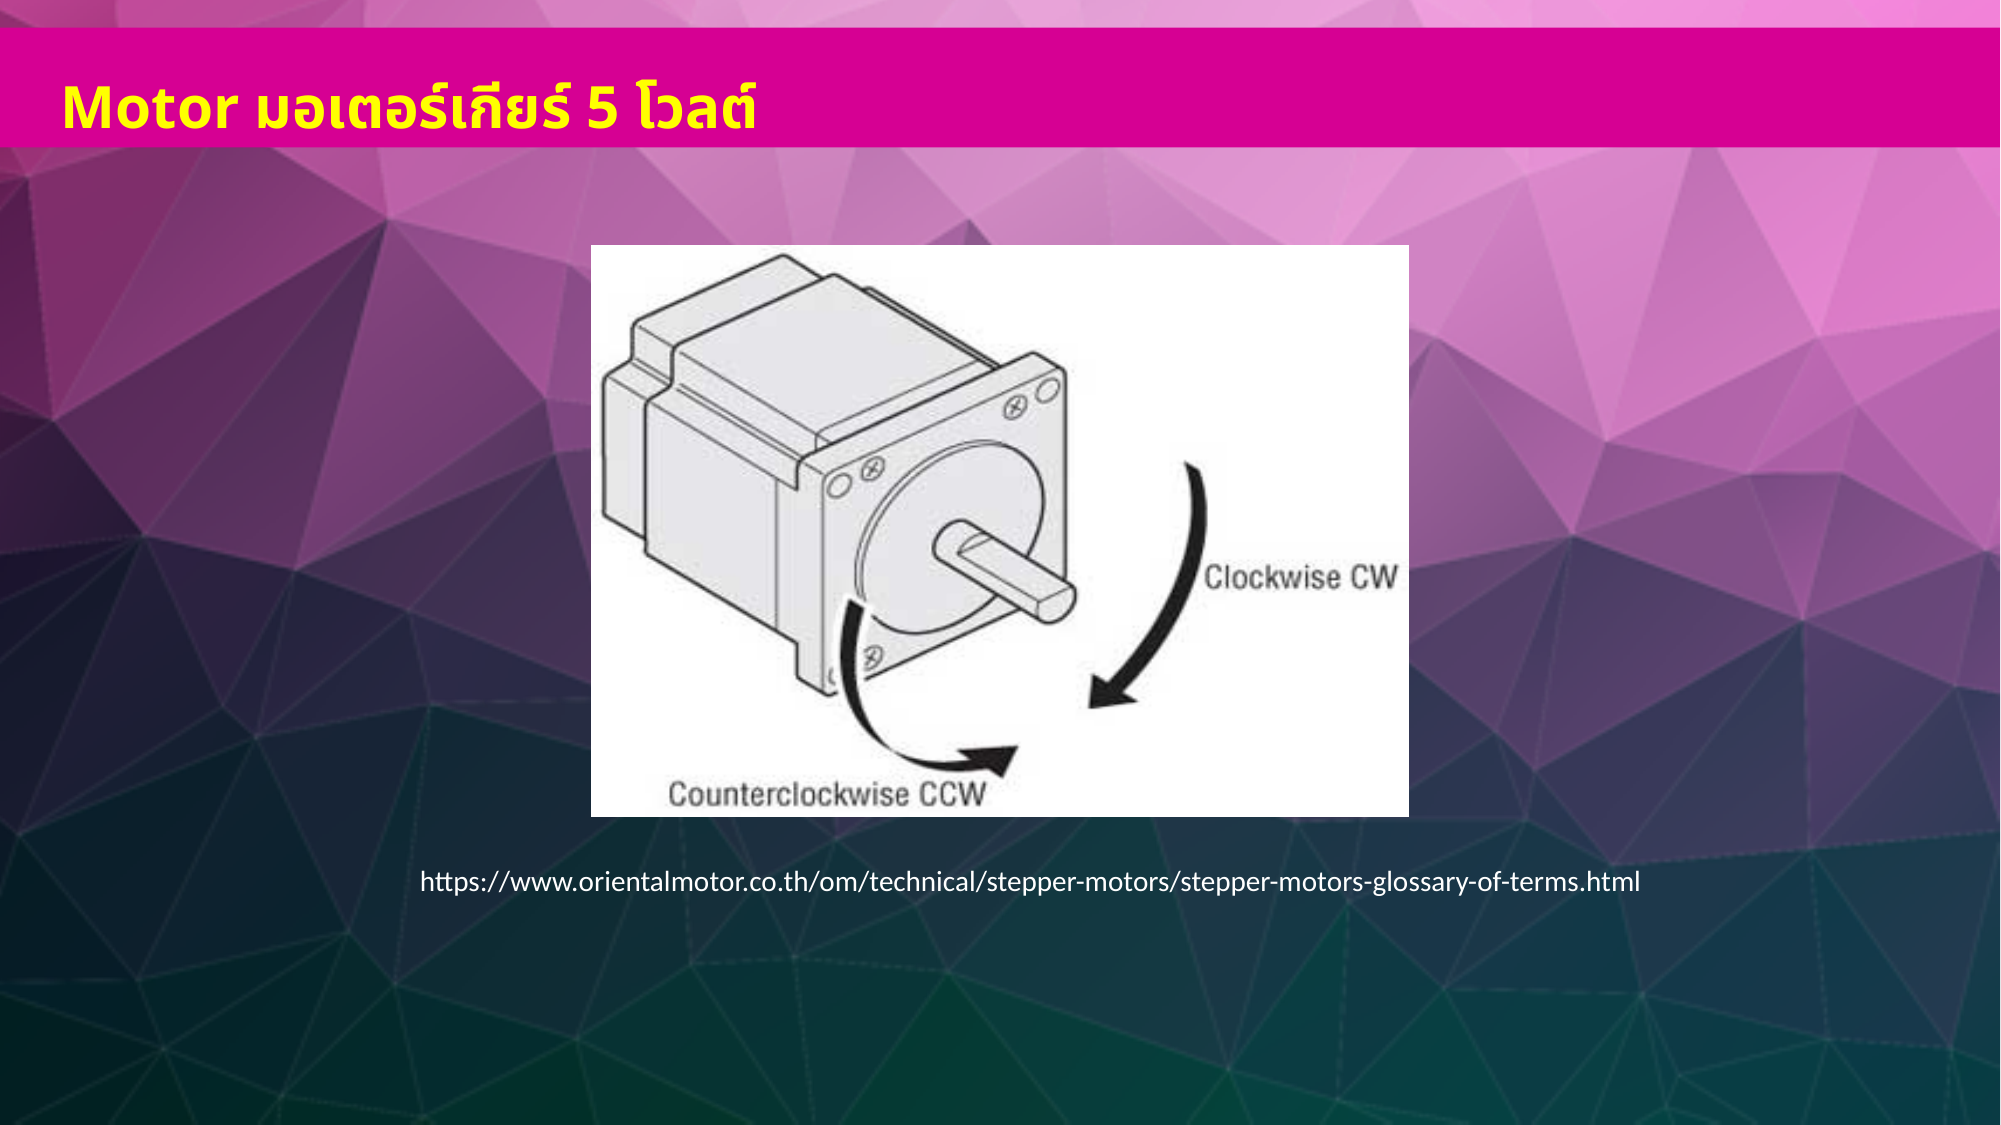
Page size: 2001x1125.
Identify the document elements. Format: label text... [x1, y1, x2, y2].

text_box https://www.orientalmotor.co.th/om/technical/stepper-motors/stepper-motors-glossary-of-terms.html [404, 854, 1873, 905]
text_box Motor มอเตอร์เกียร์ 5 โวลต์ [0, 27, 2000, 148]
picture [0, 0, 2001, 1125]
